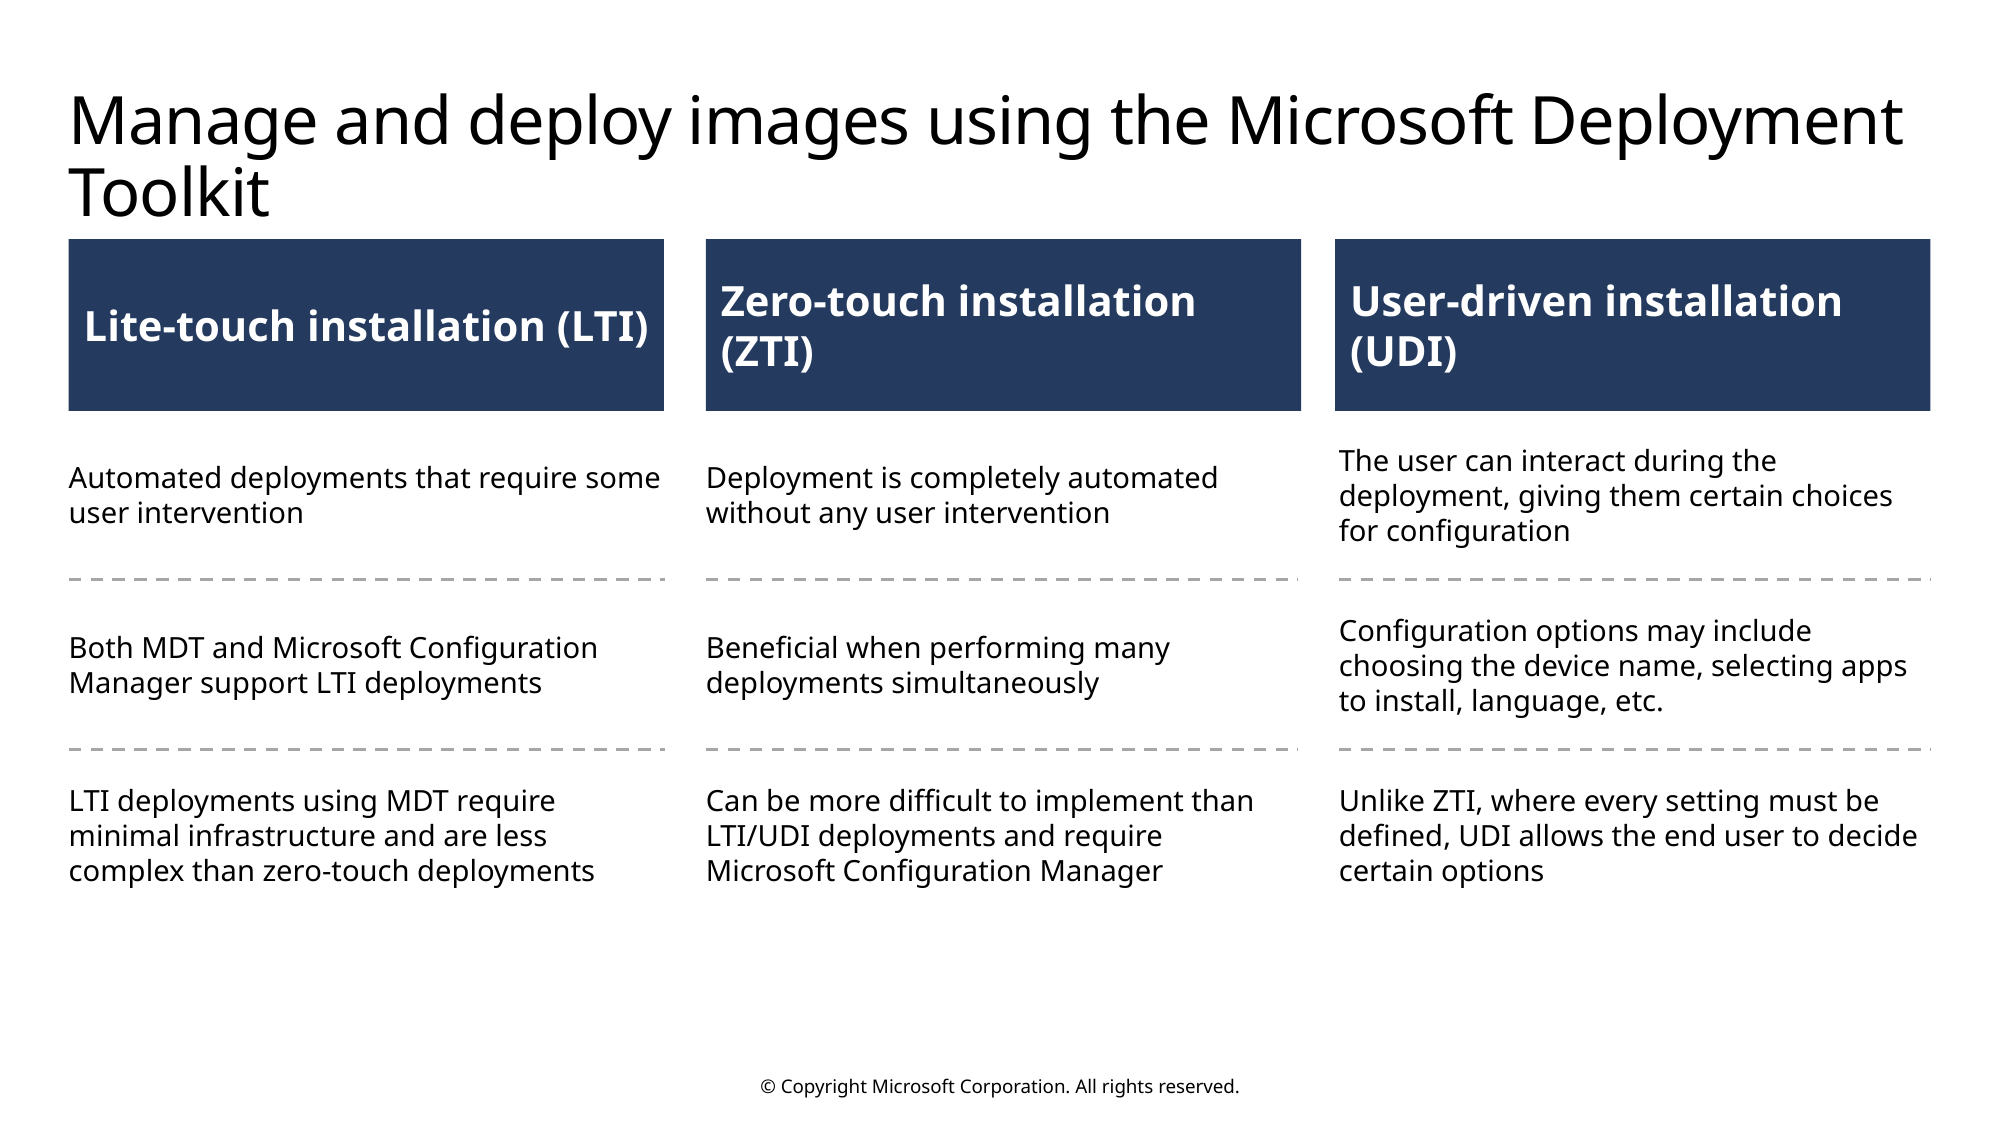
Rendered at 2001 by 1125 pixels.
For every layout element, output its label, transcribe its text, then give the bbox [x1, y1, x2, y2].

list The user can interact during the deployment, giving them certain choices for configuration [1338, 431, 1931, 558]
list Zero-touch installation (ZTI) [705, 239, 1302, 411]
list User-driven installation (UDI) [1335, 239, 1931, 411]
list Can be more difficult to implement than LTI/UDI deployments and require Microsoft Configuration Manager [705, 771, 1298, 898]
list LTI deployments using MDT require minimal infrastructure and are less complex than zero-touch deployments [68, 771, 663, 898]
list Both MDT and Microsoft Configuration Manager support LTI deployments [68, 601, 663, 728]
list Automated deployments that require some user intervention [68, 431, 663, 558]
list Lite-touch installation (LTI) [68, 239, 664, 411]
list Configuration options may include choosing the device name, selecting apps to install, language, etc. [1338, 601, 1931, 728]
list Deployment is completely automated without any user intervention [705, 431, 1298, 558]
title Manage and deploy images using the Microsoft Deployment Toolkit [68, 72, 1930, 184]
list Unlike ZTI, where every setting must be defined, UDI allows the end user to decide certain options [1338, 771, 1931, 898]
list Beneficial when performing many deployments simultaneously [705, 601, 1298, 728]
